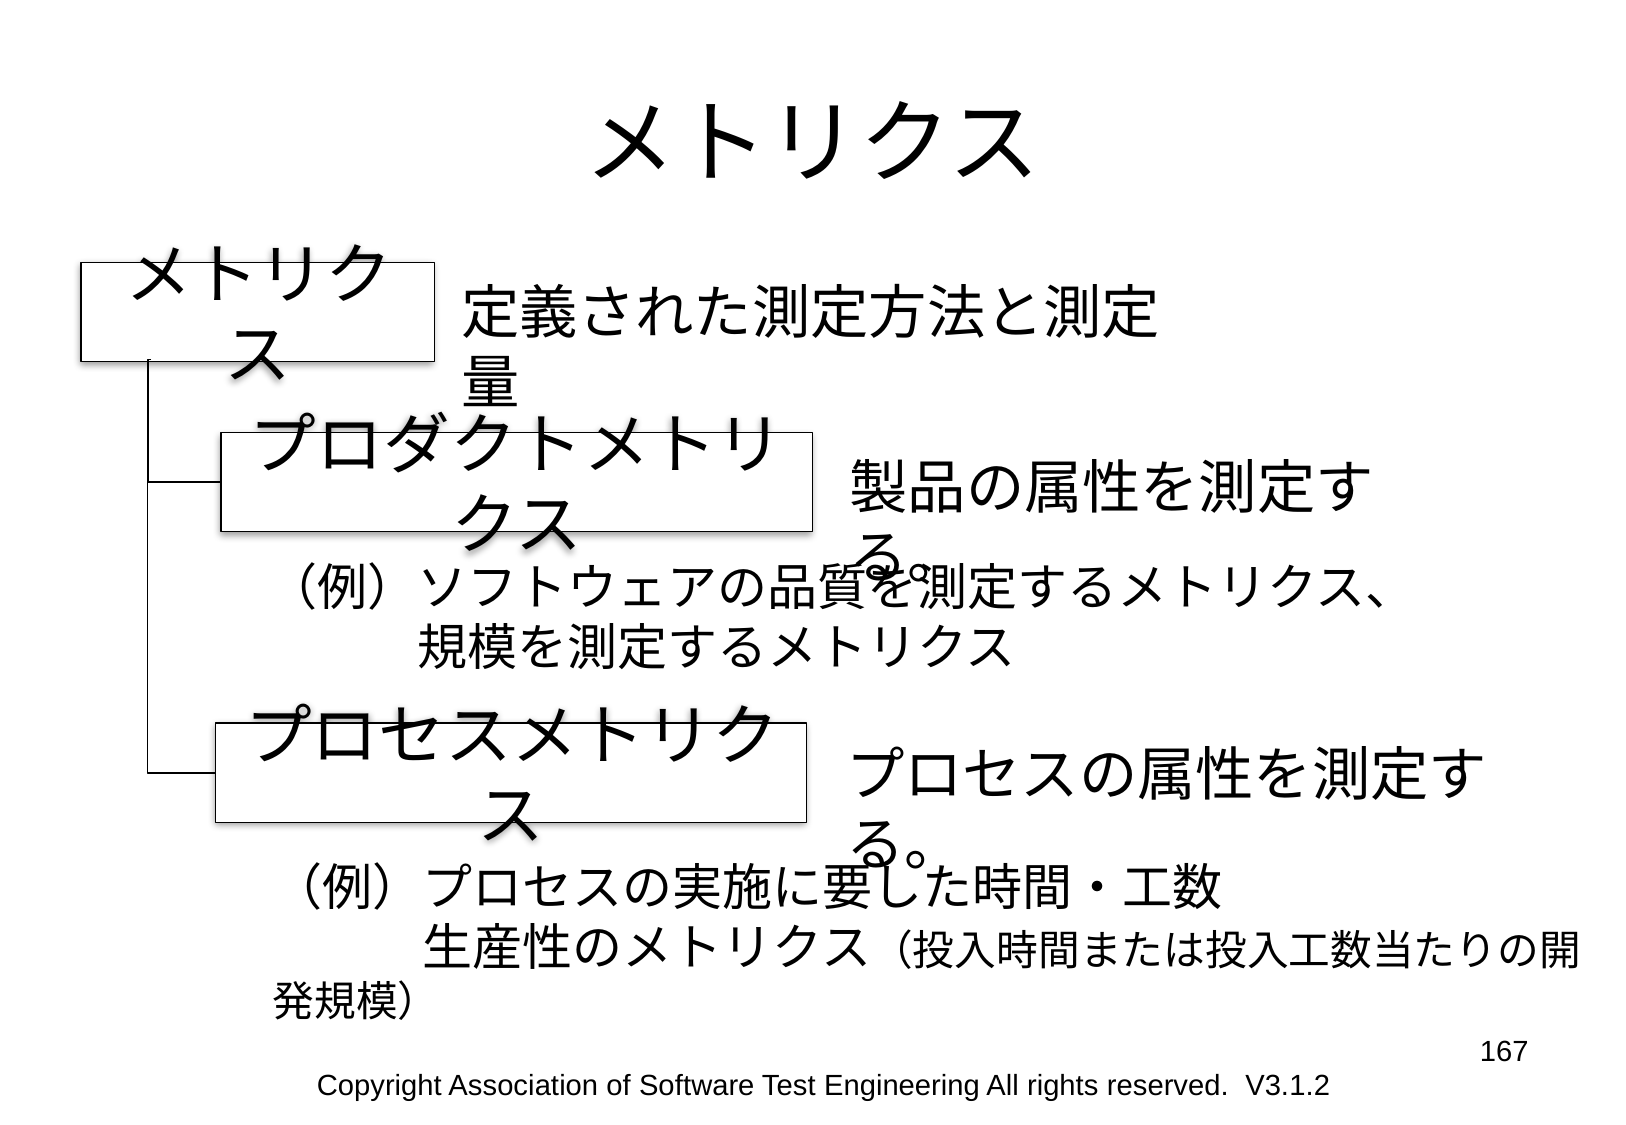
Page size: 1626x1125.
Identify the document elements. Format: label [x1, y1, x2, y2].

text_box [124, 385, 813, 532]
title [80, 44, 1544, 233]
footer [233, 1058, 1416, 1103]
slide_number [1164, 1033, 1544, 1103]
text_box [215, 722, 807, 823]
text_box [80, 262, 435, 362]
text_box [0, 442, 1581, 684]
text_box [446, 267, 1224, 423]
text_box [257, 729, 1604, 1033]
